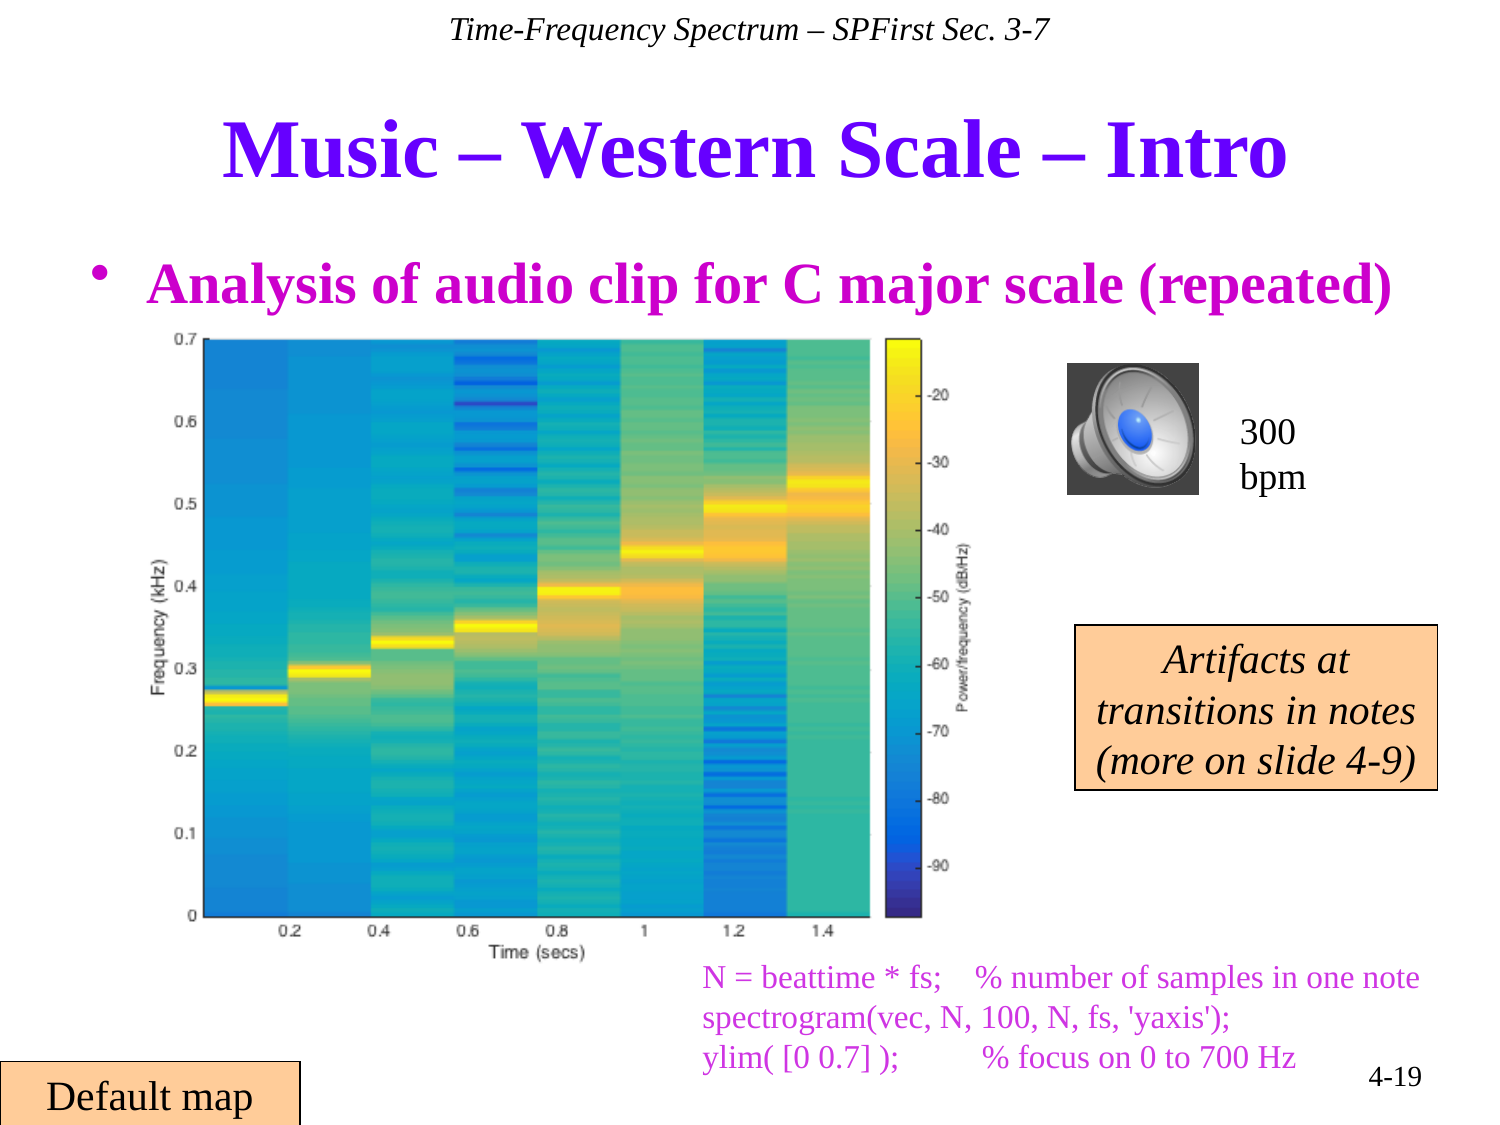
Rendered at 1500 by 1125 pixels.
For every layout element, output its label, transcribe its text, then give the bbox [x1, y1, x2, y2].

picture [140, 319, 988, 964]
text_box Time-Frequency Spectrum – SPFirst Sec. 3-7 [0, 0, 1500, 55]
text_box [1066, 362, 1338, 507]
text_box N = beattime * fs; % number of samples in one note spectrogram(vec, N, 100, N, fs, 'yaxis'); ylim( [0 0.7] ); % focus on 0 to 700 Hz [687, 947, 1463, 1083]
text_box Artifacts at transitions in notes (more on slide 4-9) [1074, 624, 1438, 790]
slide_number 4-19 [1124, 1083, 1438, 1125]
title Music – Western Scale – Intro [75, 55, 1438, 237]
text_box Default map [0, 1061, 300, 1125]
list Analysis of audio clip for C major scale (repeated) [75, 237, 1438, 1025]
